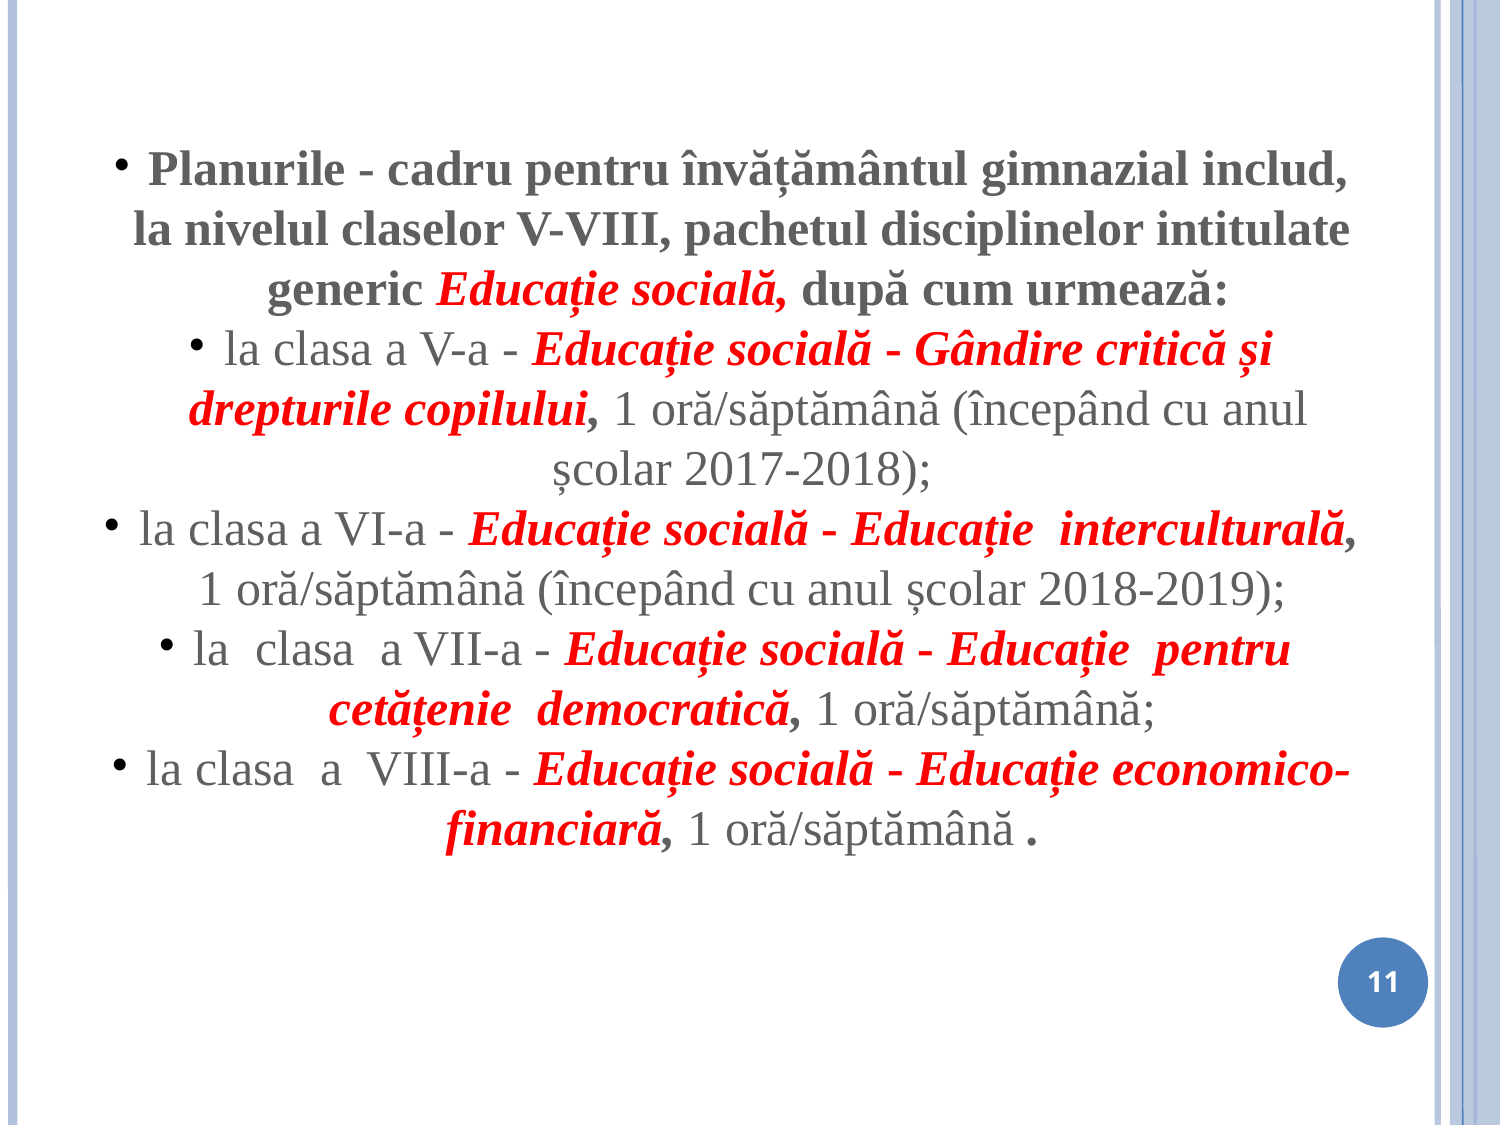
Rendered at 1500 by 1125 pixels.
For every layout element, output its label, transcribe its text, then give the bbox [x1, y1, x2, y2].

text_box 11 [1333, 940, 1434, 1026]
text_box Planurile - cadru pentru învățământul gimnazial includ, la nivelul claselor V-VIII, pachetul disciplinelor intitulate generic Educație socială, după cum urmează: la clasa a V-a - Educație socială - Gândire critică și drepturile copilului, 1 oră/săptămână (începând cu anul școlar 2017-2018); la clasa a VI-a - Educație socială - Educație interculturală, 1 oră/săptămână (începând cu anul școlar 2018-2019); la clasa a VII-a - Educație socială - Educație pentru cetățenie democratică, 1 oră/săptămână; la clasa a VIII-a - Educație socială - Educație economico-financiară, 1 oră/săptămână . [75, 47, 1388, 923]
